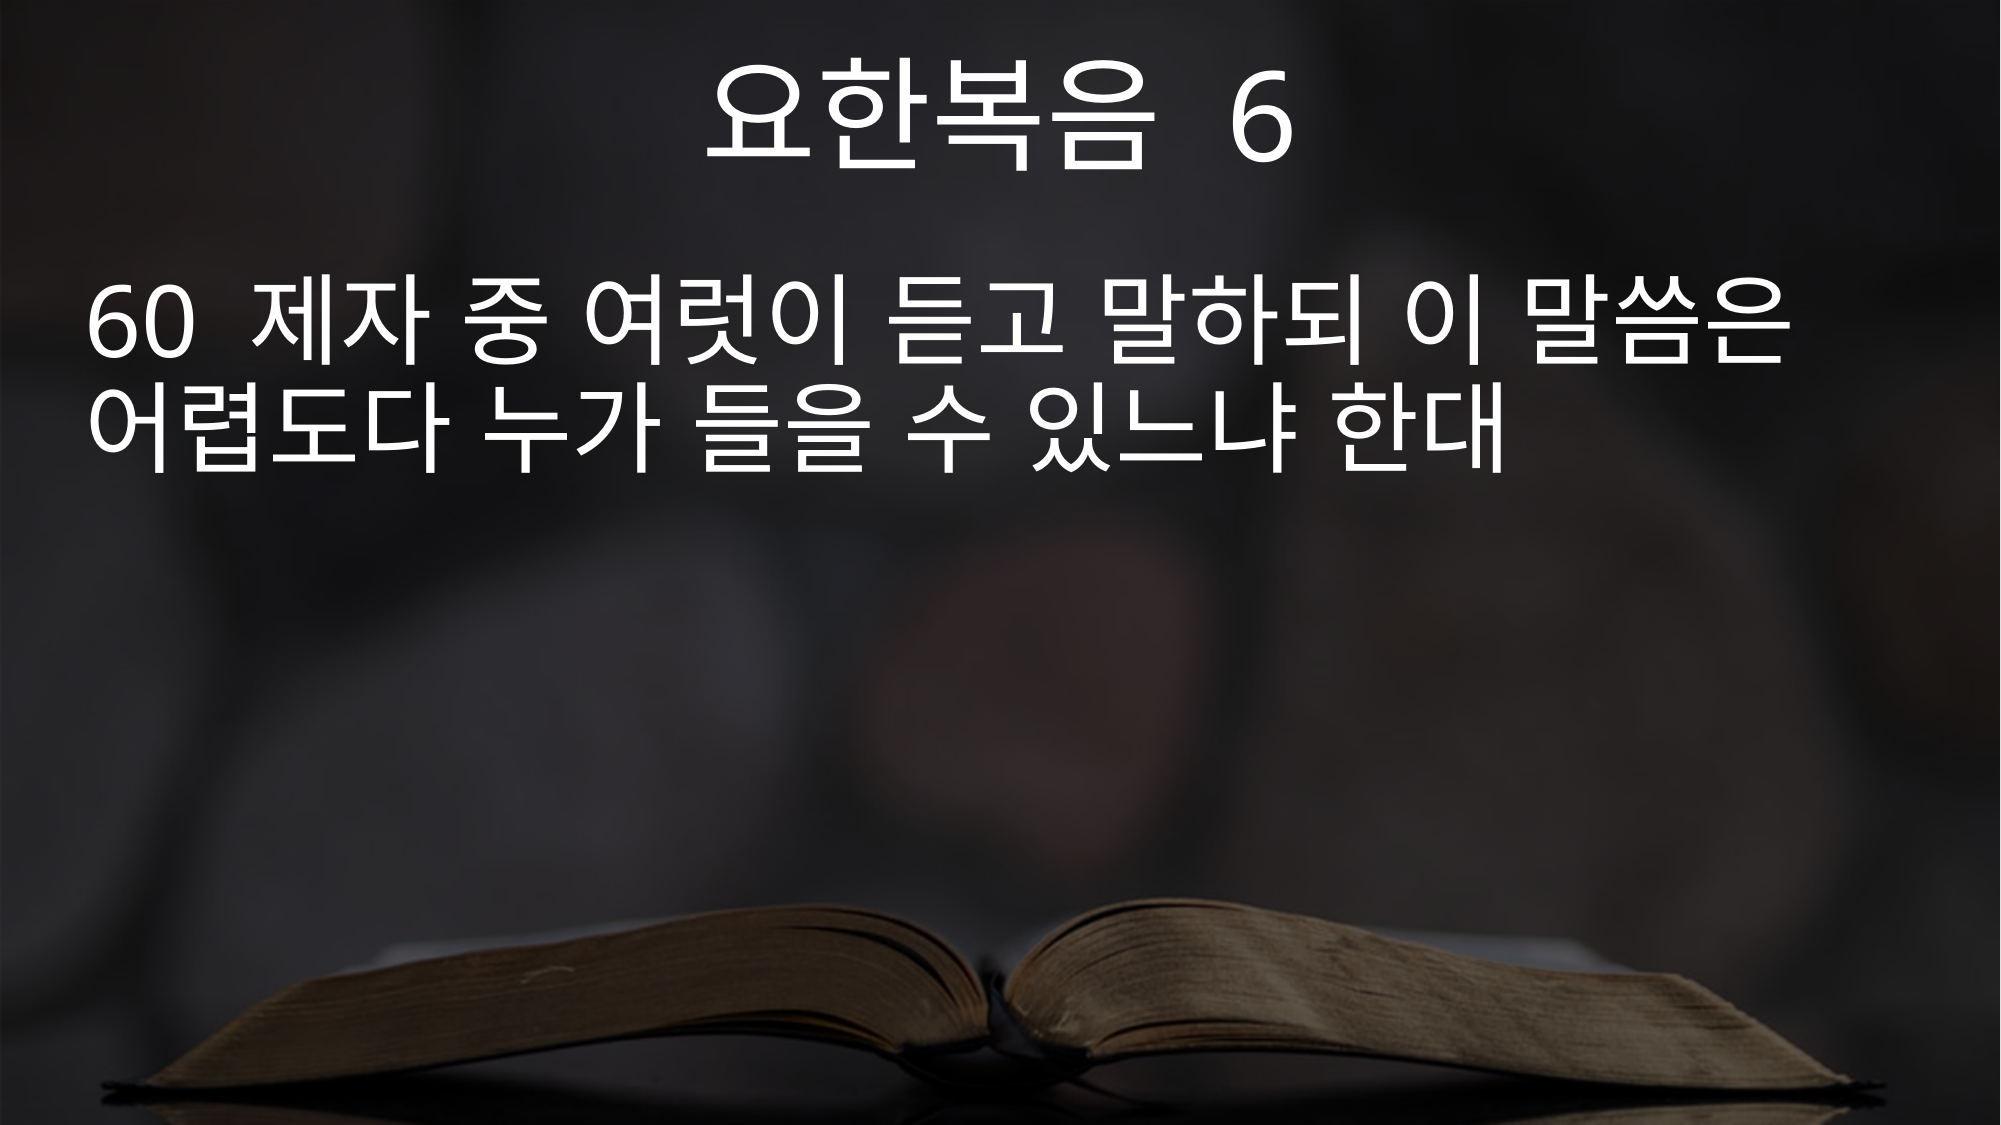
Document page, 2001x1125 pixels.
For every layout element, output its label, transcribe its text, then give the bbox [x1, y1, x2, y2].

list 60 제자 중 여럿이 듣고 말하되 이 말씀은 어렵도다 누가 들을 수 있느냐 한대 [69, 263, 1953, 423]
footer 요한복음 6 [0, 32, 2000, 192]
picture [0, 0, 2001, 1125]
